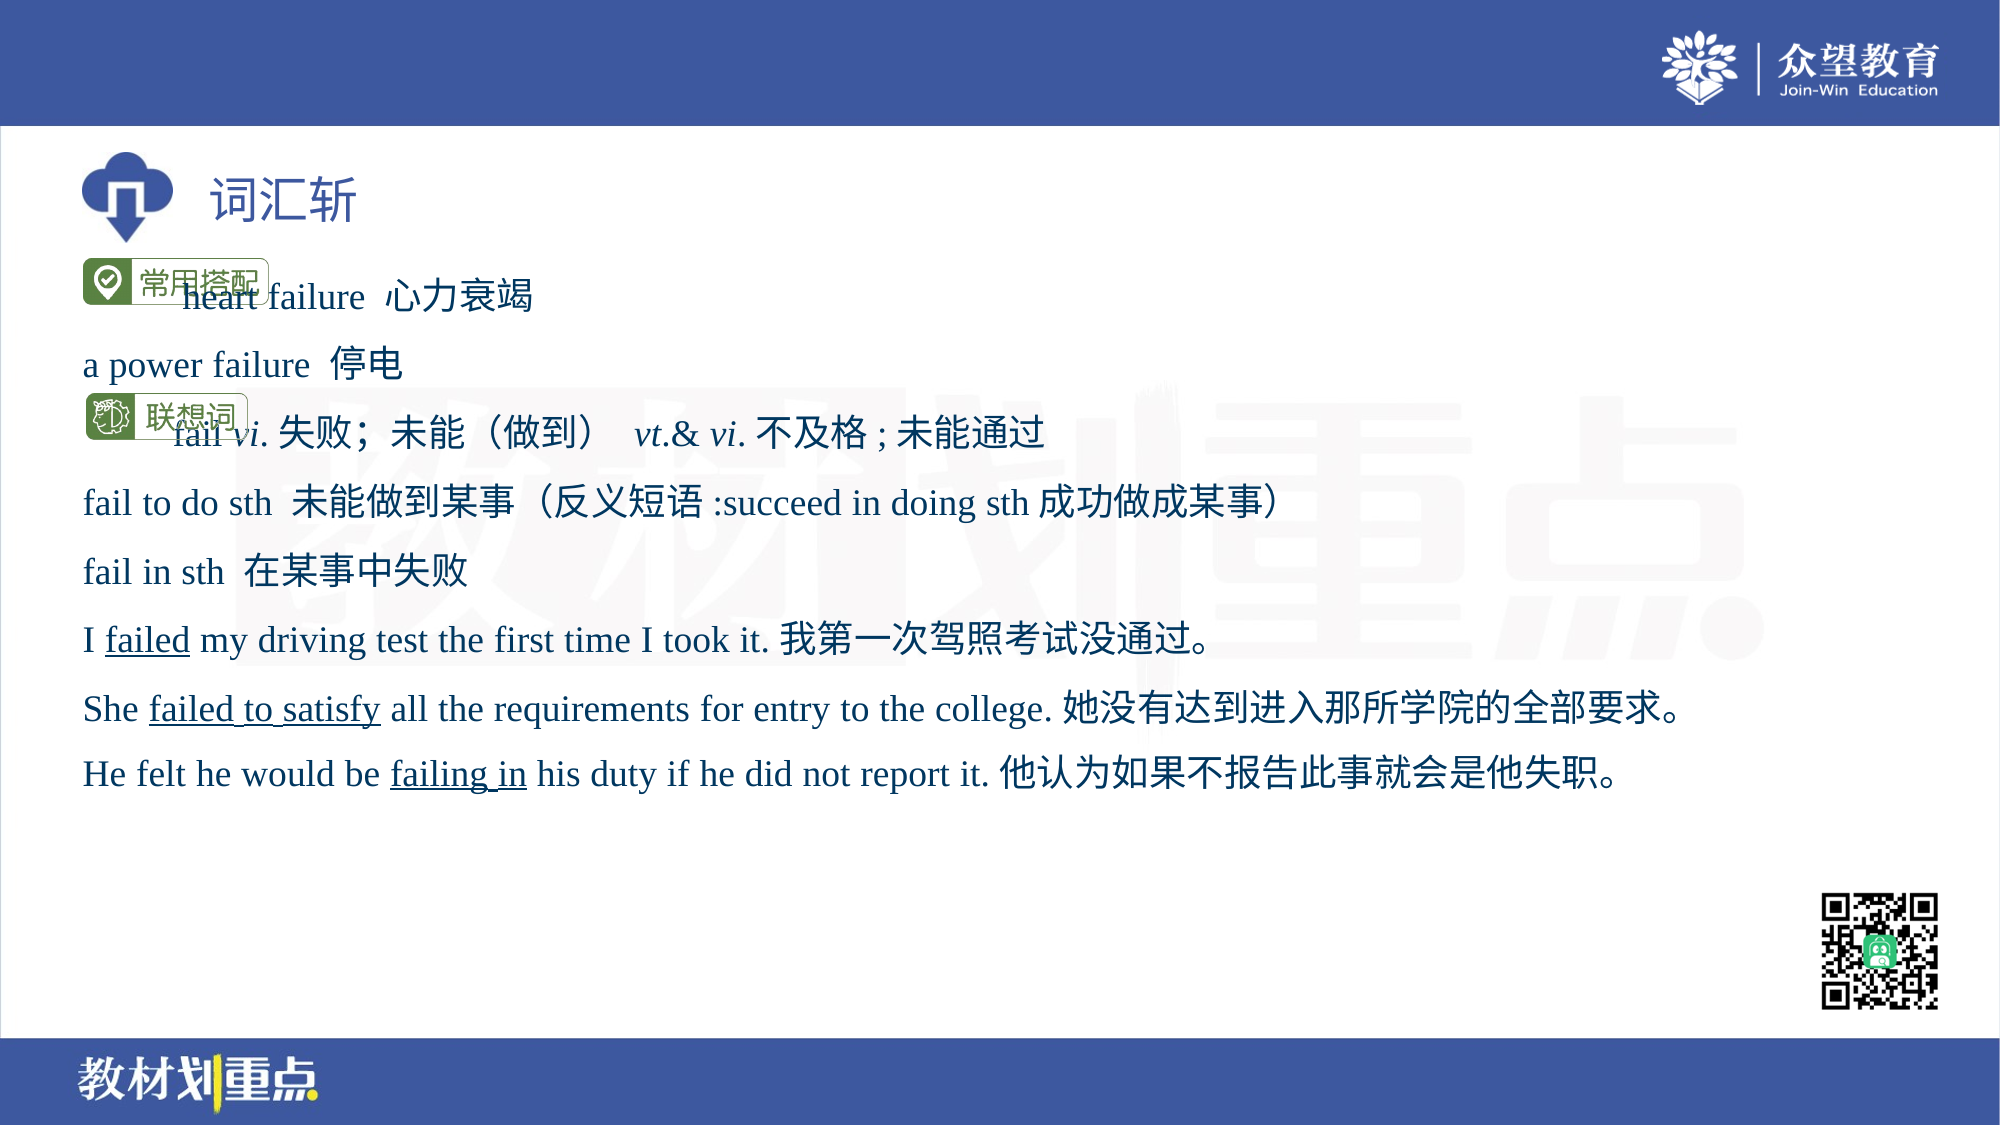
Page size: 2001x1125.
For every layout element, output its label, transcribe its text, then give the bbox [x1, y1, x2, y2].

text_box heart failure 心力衰竭 a power failure 停电 fail vi.失败；未能（做到） vt.& vi.不及格;未能通过 fail to do sth 未能做到某事（反义短语:succeed in doing sth成功做成某事） fail in sth 在某事中失败 I failed my driving test the first time I took it.我第一次驾照考试没通过。 She failed to satisfy all the requirements for entry to the college.她没有达到进入那所学院的全部要求。 He felt he would be failing in his duty if he did not report it.他认为如果不报告此事就会是他失职。 [82, 248, 1817, 787]
picture [0, 0, 2000, 1125]
